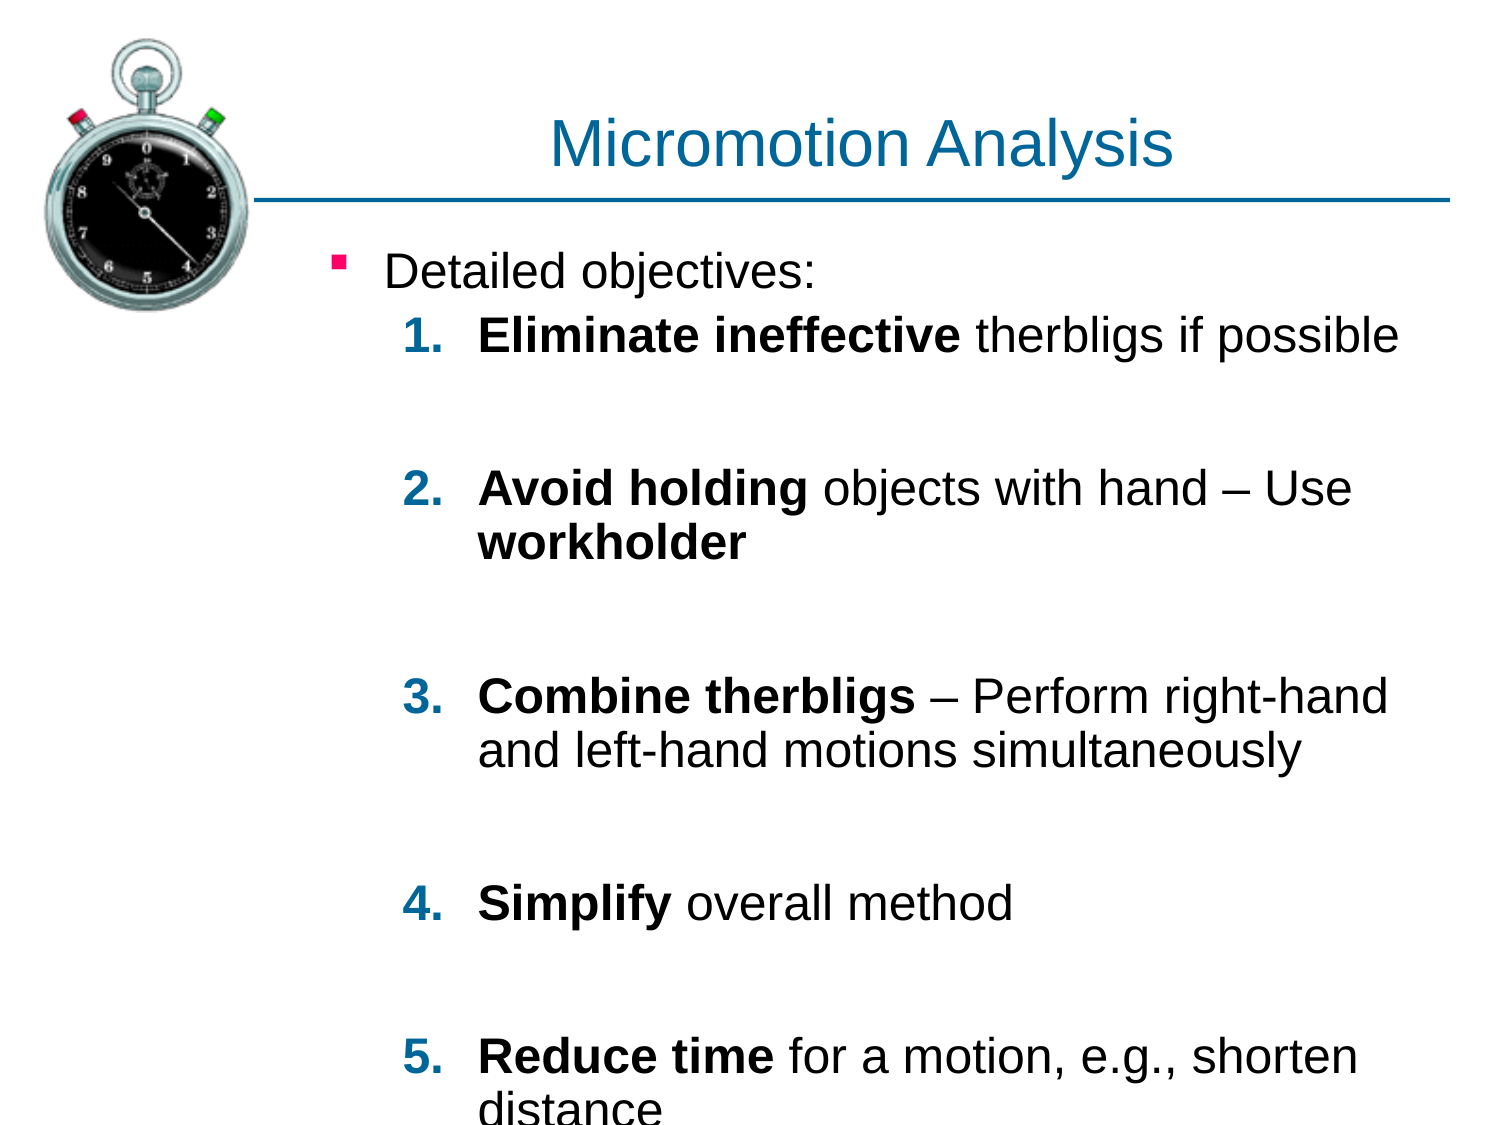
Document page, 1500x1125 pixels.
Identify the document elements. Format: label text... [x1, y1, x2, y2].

title Micromotion Analysis [275, 37, 1450, 188]
list Detailed objectives: Eliminate ineffective therbligs if possible Avoid holding objects with hand – Use workholder Combine therbligs – Perform right-hand and left-hand motions simultaneously Simplify overall method Reduce time for a motion, e.g., shorten distance [312, 237, 1475, 1100]
picture [37, 37, 254, 313]
